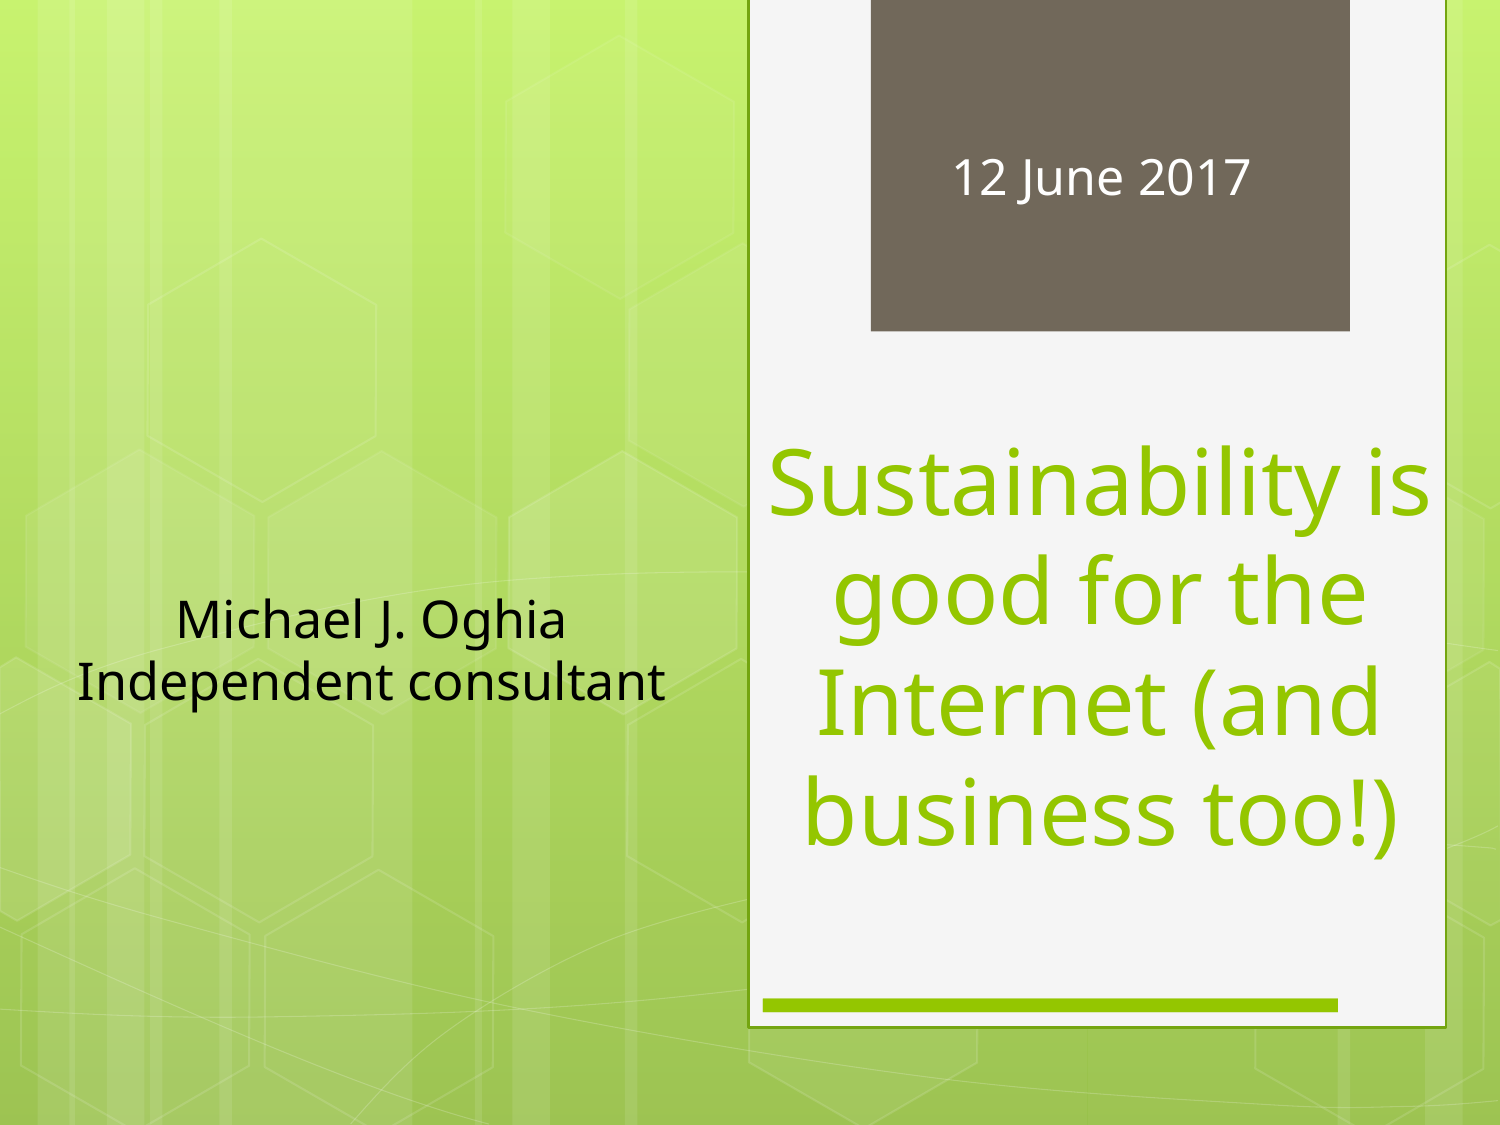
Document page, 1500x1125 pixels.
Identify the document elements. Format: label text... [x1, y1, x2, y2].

title Sustainability is good for the Internet (and business too!) [735, 484, 1466, 871]
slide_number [925, 88, 1279, 215]
text_box Michael J. Oghia Independent consultant [62, 578, 682, 719]
